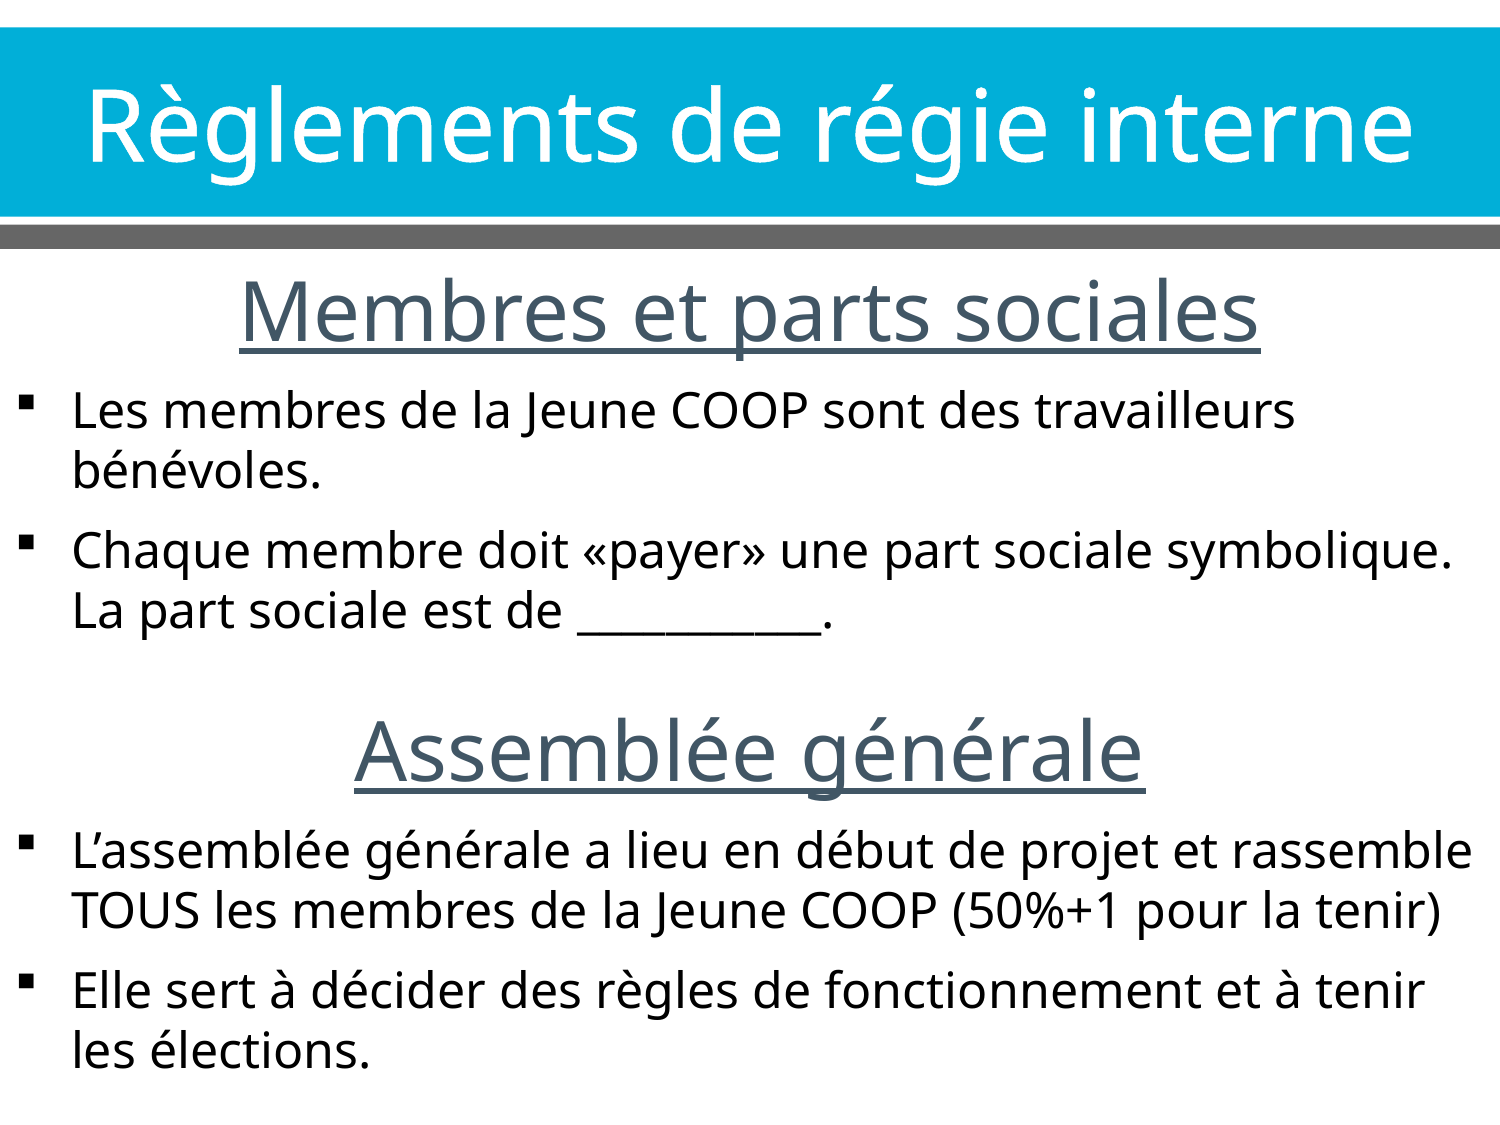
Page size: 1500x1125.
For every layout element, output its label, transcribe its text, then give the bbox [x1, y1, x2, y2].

title Règlements de régie interne [0, 29, 1500, 213]
text_box Membres et parts sociales Les membres de la Jeune COOP sont des travailleurs bénévoles. Chaque membre doit «payer» une part sociale symbolique. La part sociale est de ___________. Assemblée générale L’assemblée générale a lieu en début de projet et rassemble TOUS les membres de la Jeune COOP (50%+1 pour la tenir) Elle sert à décider des règles de fonctionnement et à tenir les élections. [0, 250, 1500, 1086]
